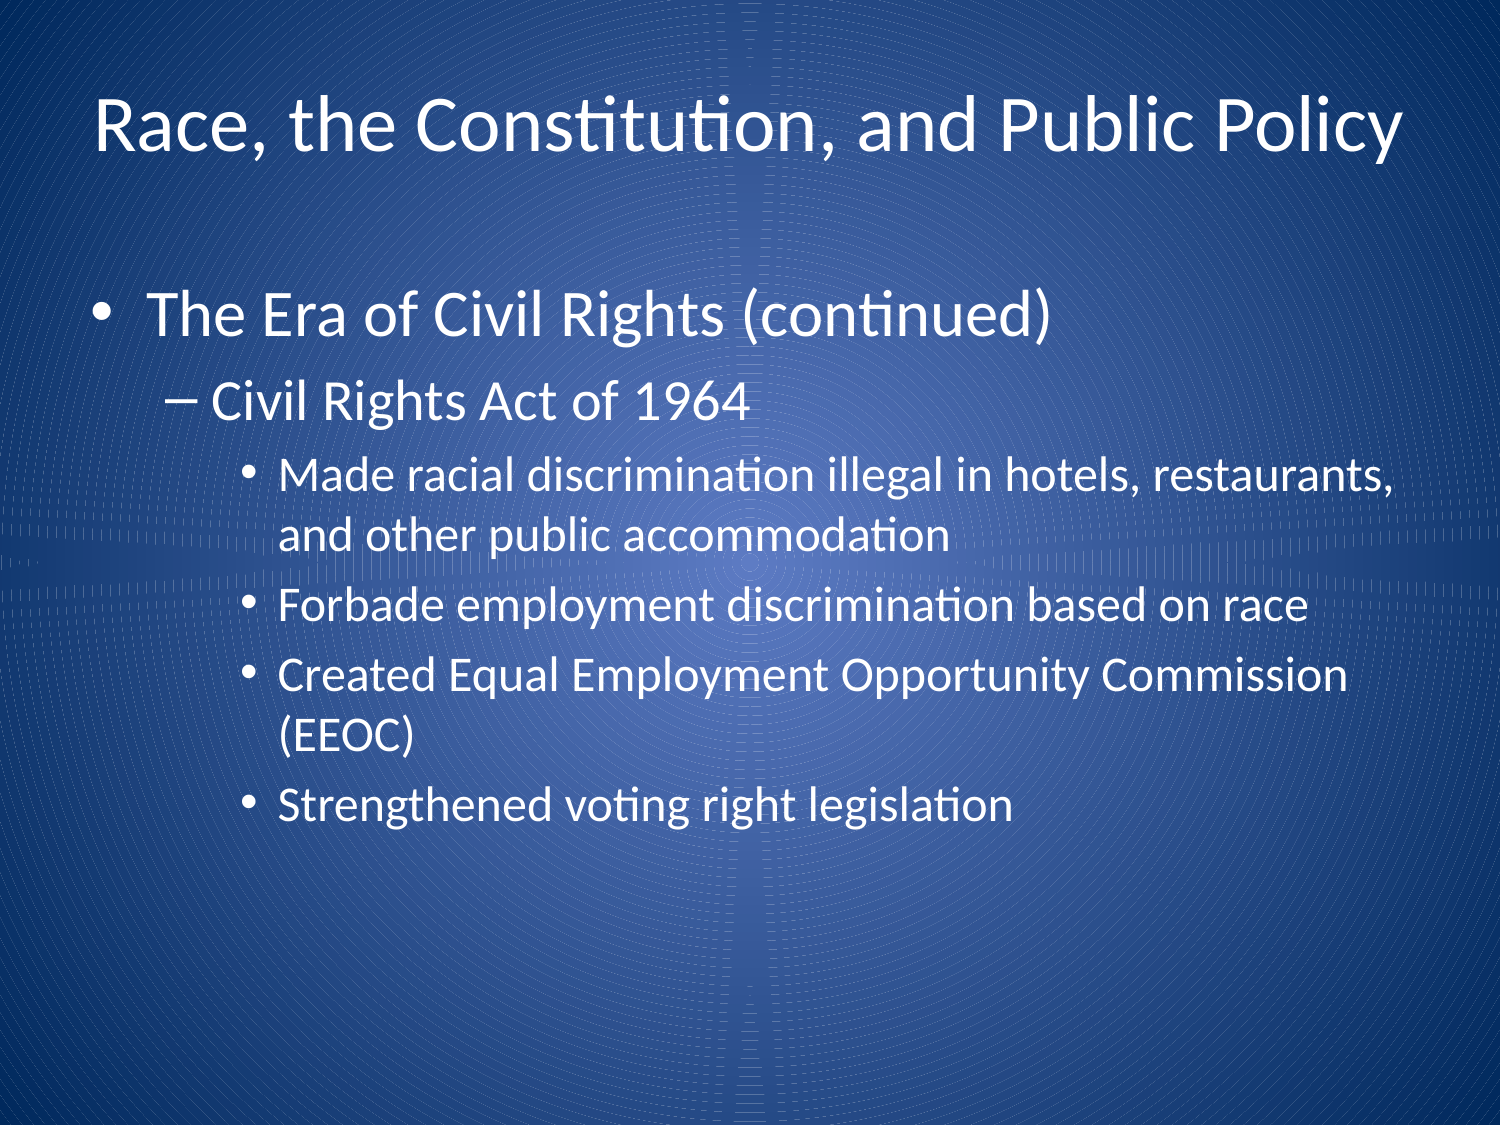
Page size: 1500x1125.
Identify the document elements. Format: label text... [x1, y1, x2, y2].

title Race, the Constitution, and Public Policy [75, 24, 1425, 213]
list The Era of Civil Rights (continued) Civil Rights Act of 1964 Made racial discrimination illegal in hotels, restaurants, and other public accommodation Forbade employment discrimination based on race Created Equal Employment Opportunity Commission (EEOC) Strengthened voting right legislation [75, 262, 1425, 1005]
